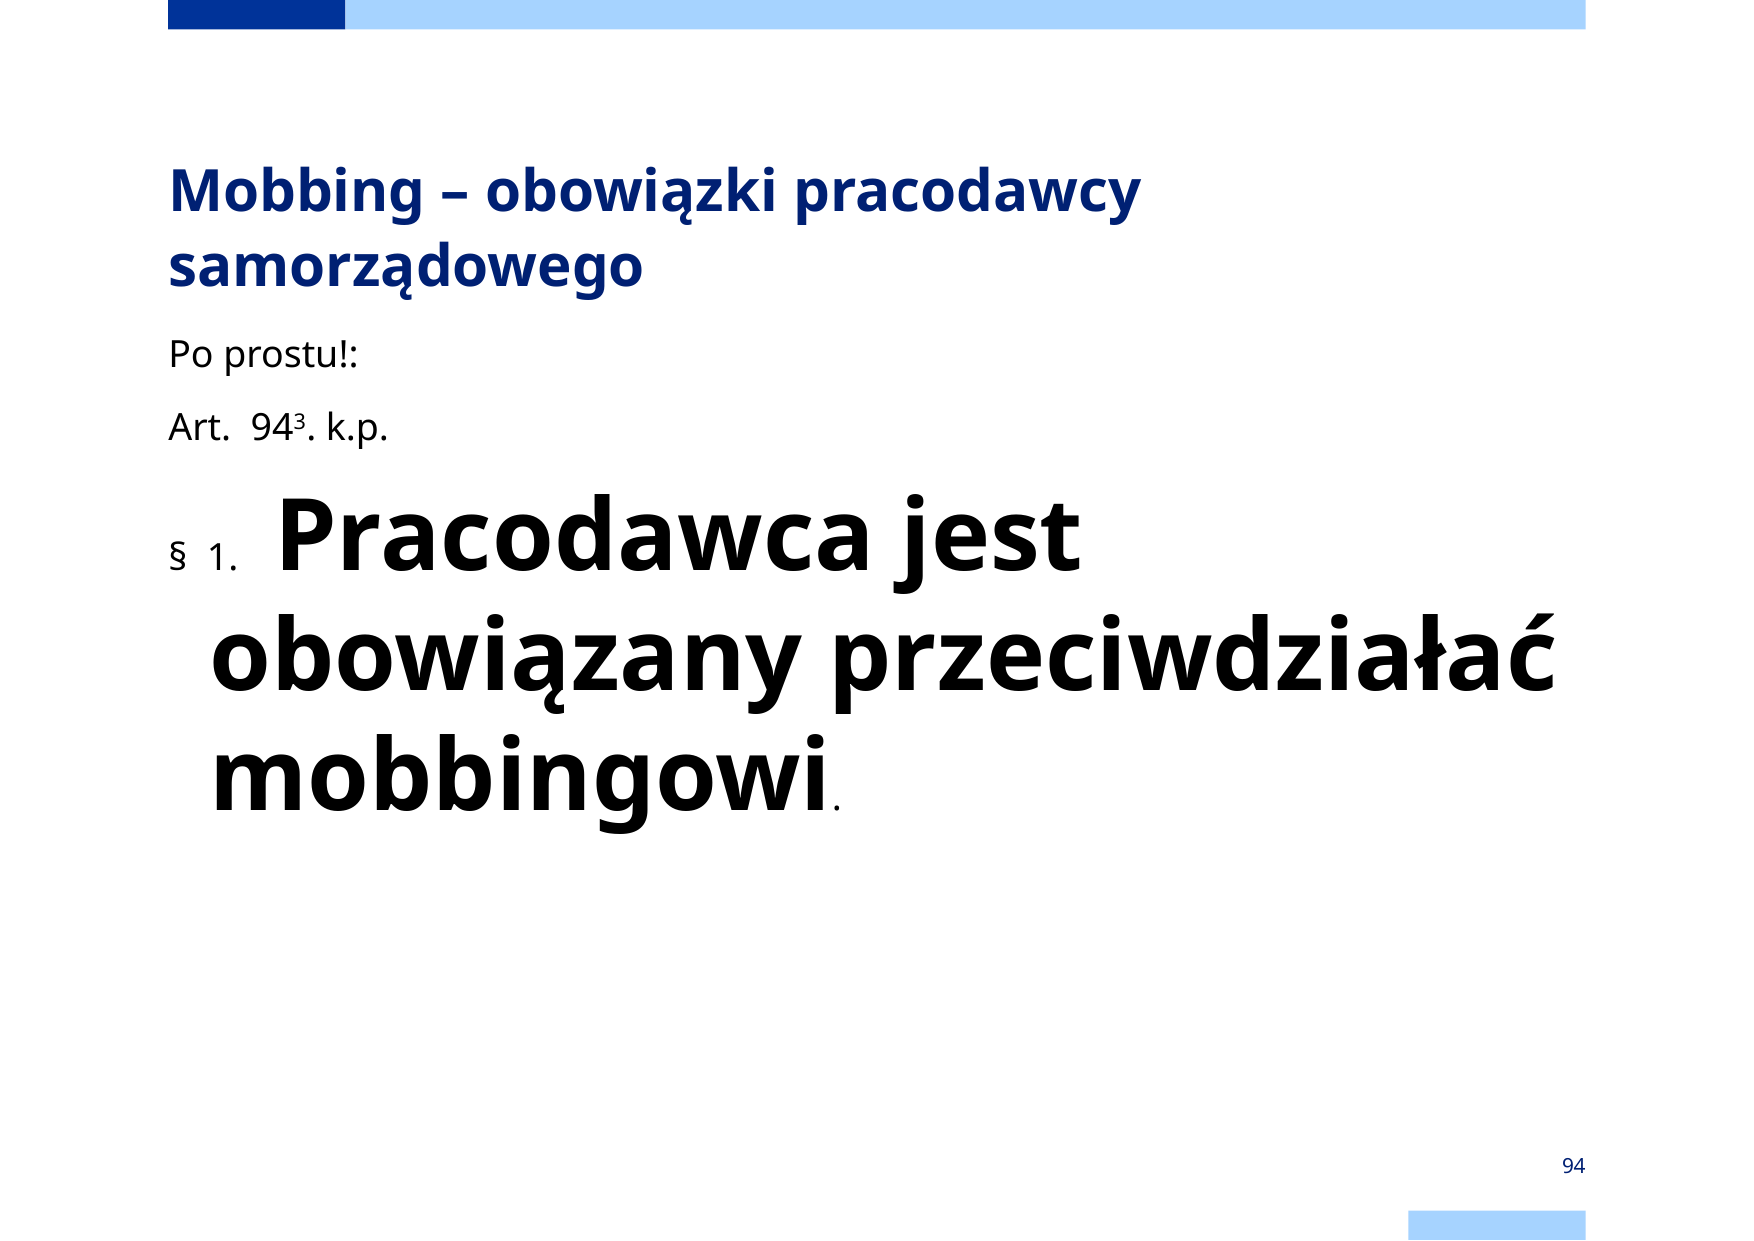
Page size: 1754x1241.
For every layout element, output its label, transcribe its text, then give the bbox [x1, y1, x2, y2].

slide_number 94 [1408, 1151, 1586, 1182]
title Mobbing – obowiązki pracodawcy samorządowego [168, 147, 1586, 324]
list Po prostu!: Art. 943. k.p. § 1. Pracodawca jest obowiązany przeciwdziałać mobbingowi. [168, 324, 1586, 1093]
